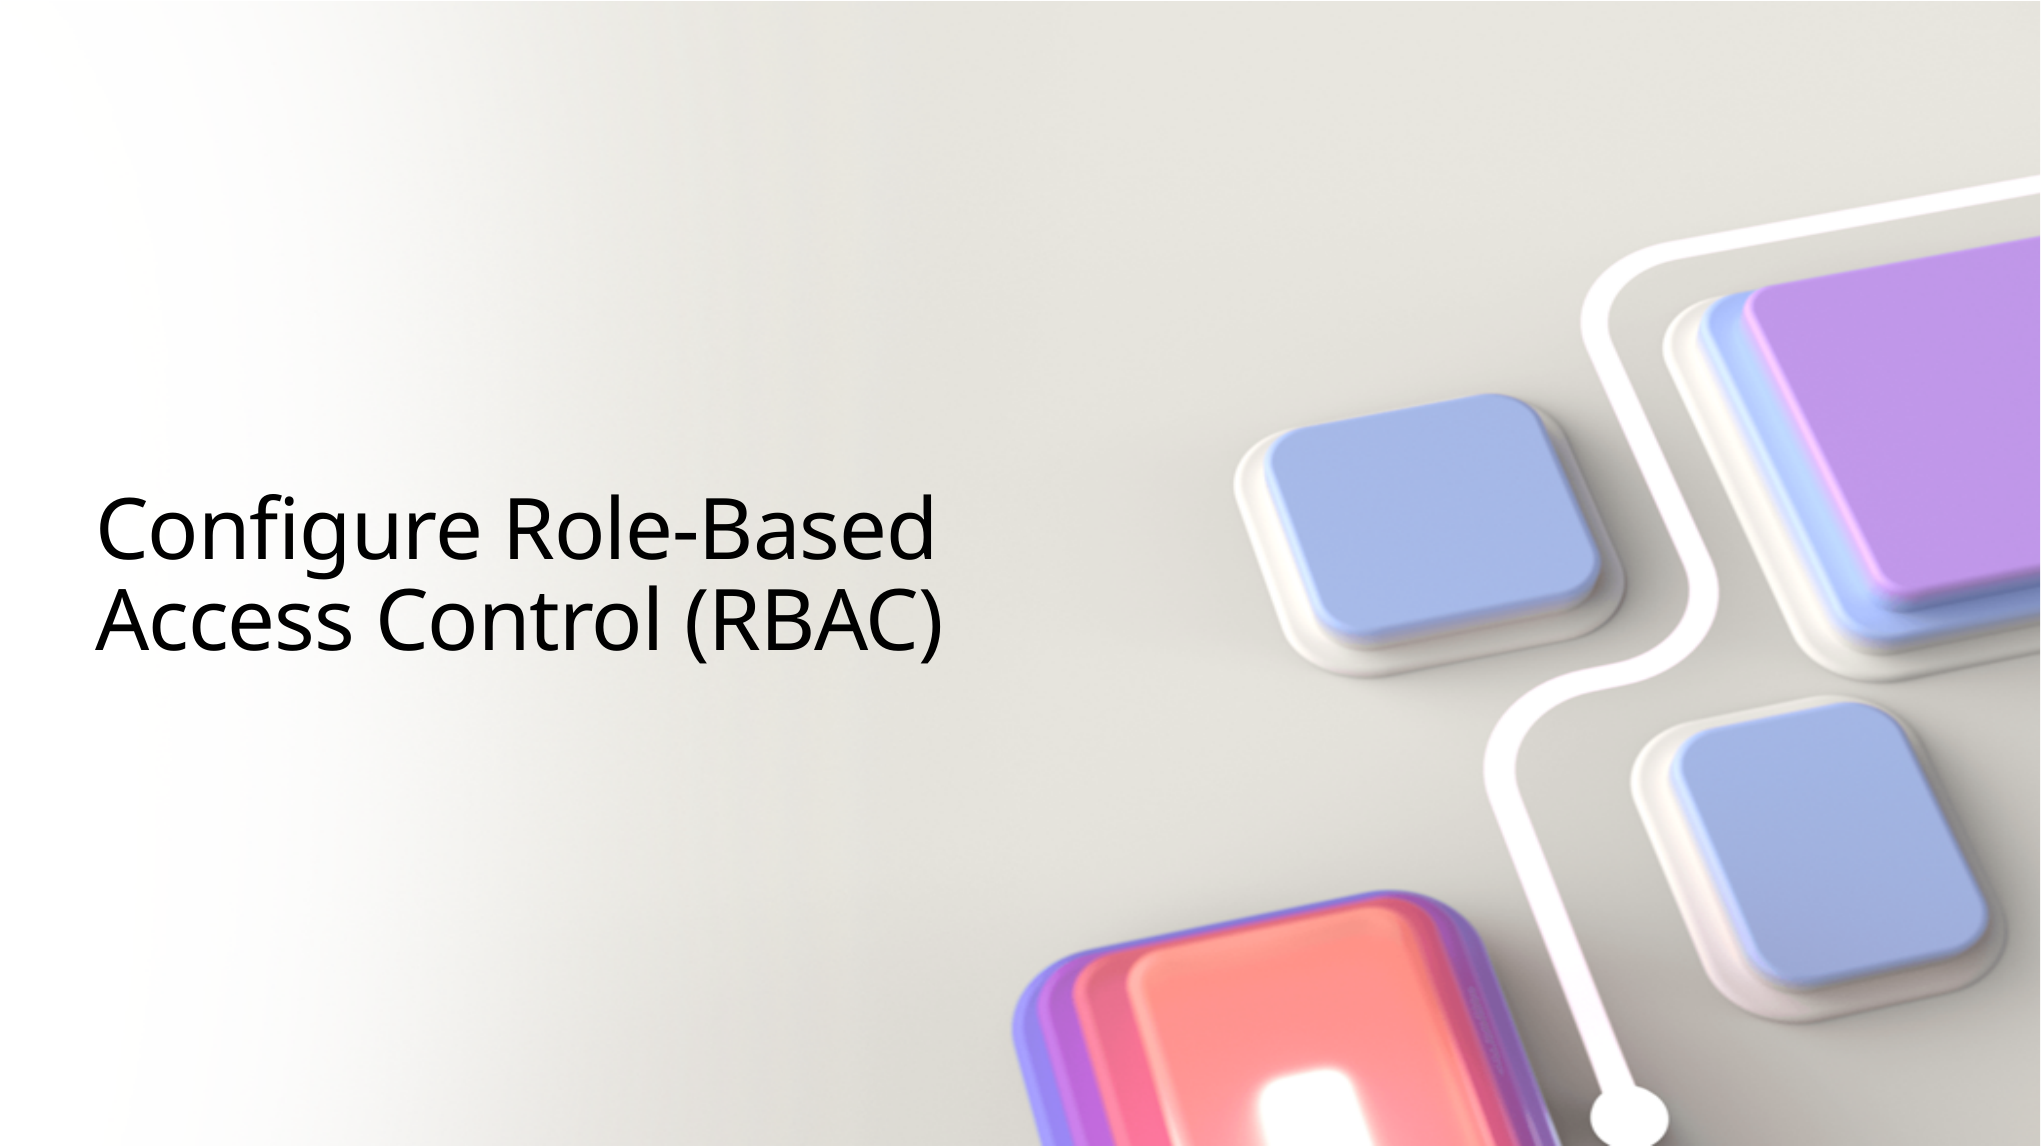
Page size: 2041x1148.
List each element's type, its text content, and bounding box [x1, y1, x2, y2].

title Configure Role-Based Access Control (RBAC) [95, 483, 1158, 670]
